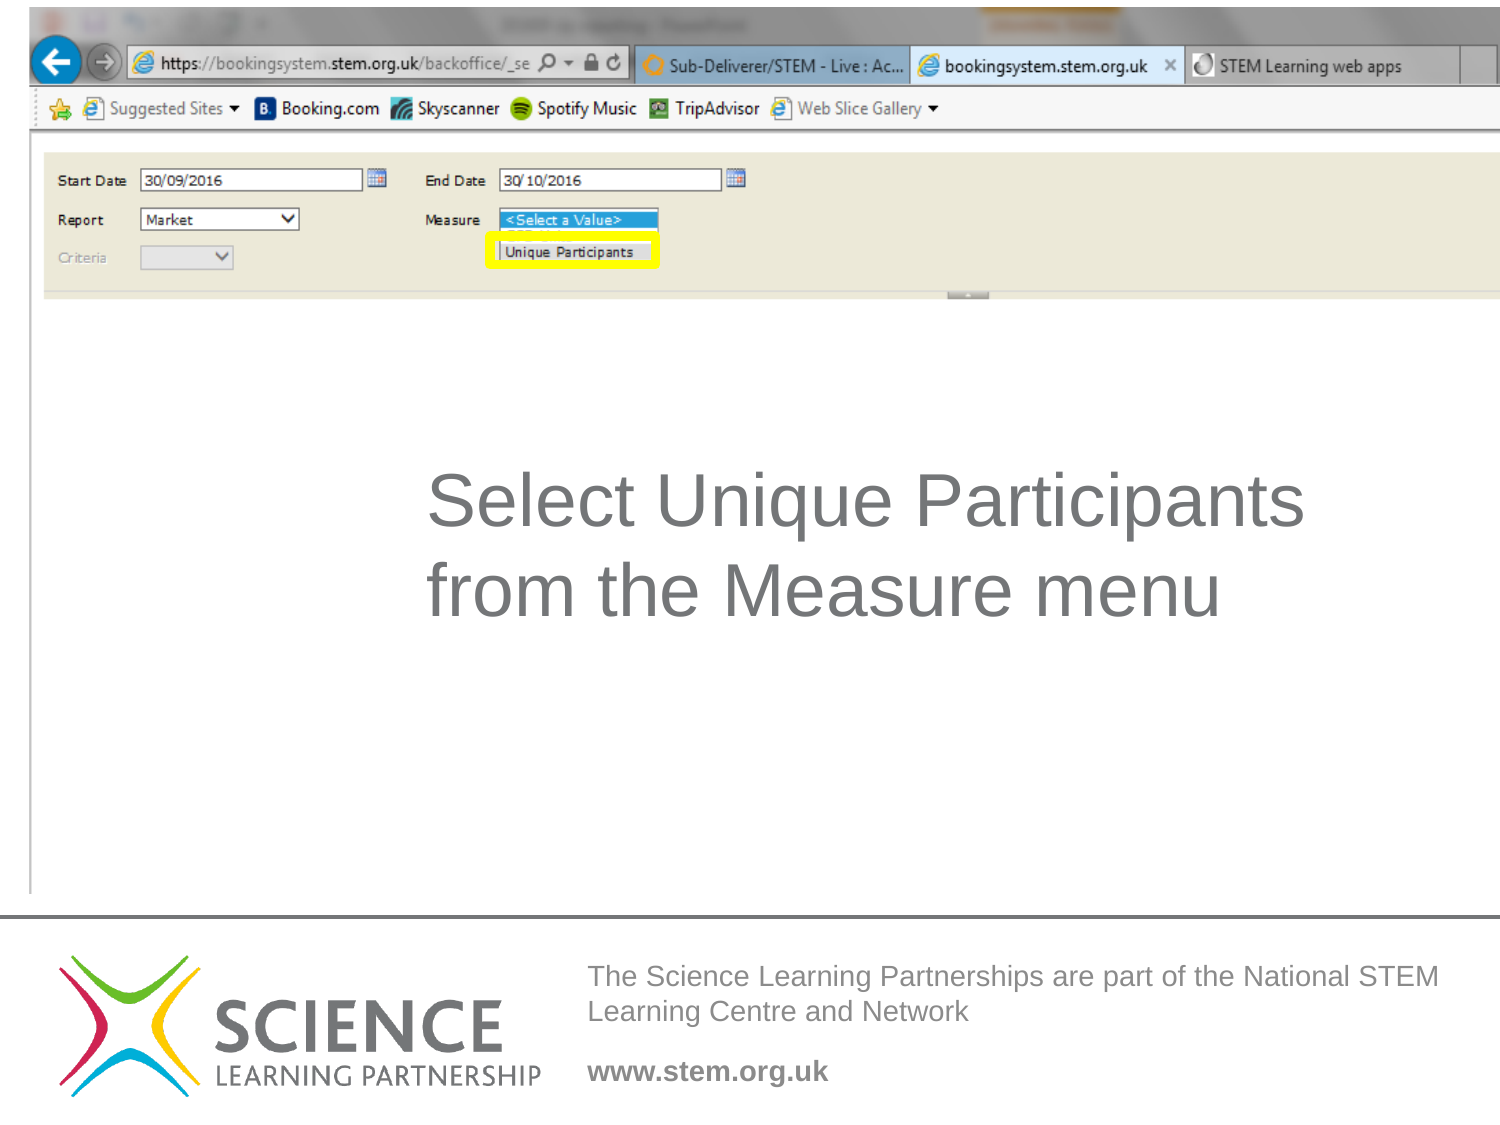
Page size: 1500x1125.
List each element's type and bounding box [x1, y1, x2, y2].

picture [41, 938, 557, 1114]
picture [29, 7, 1500, 894]
